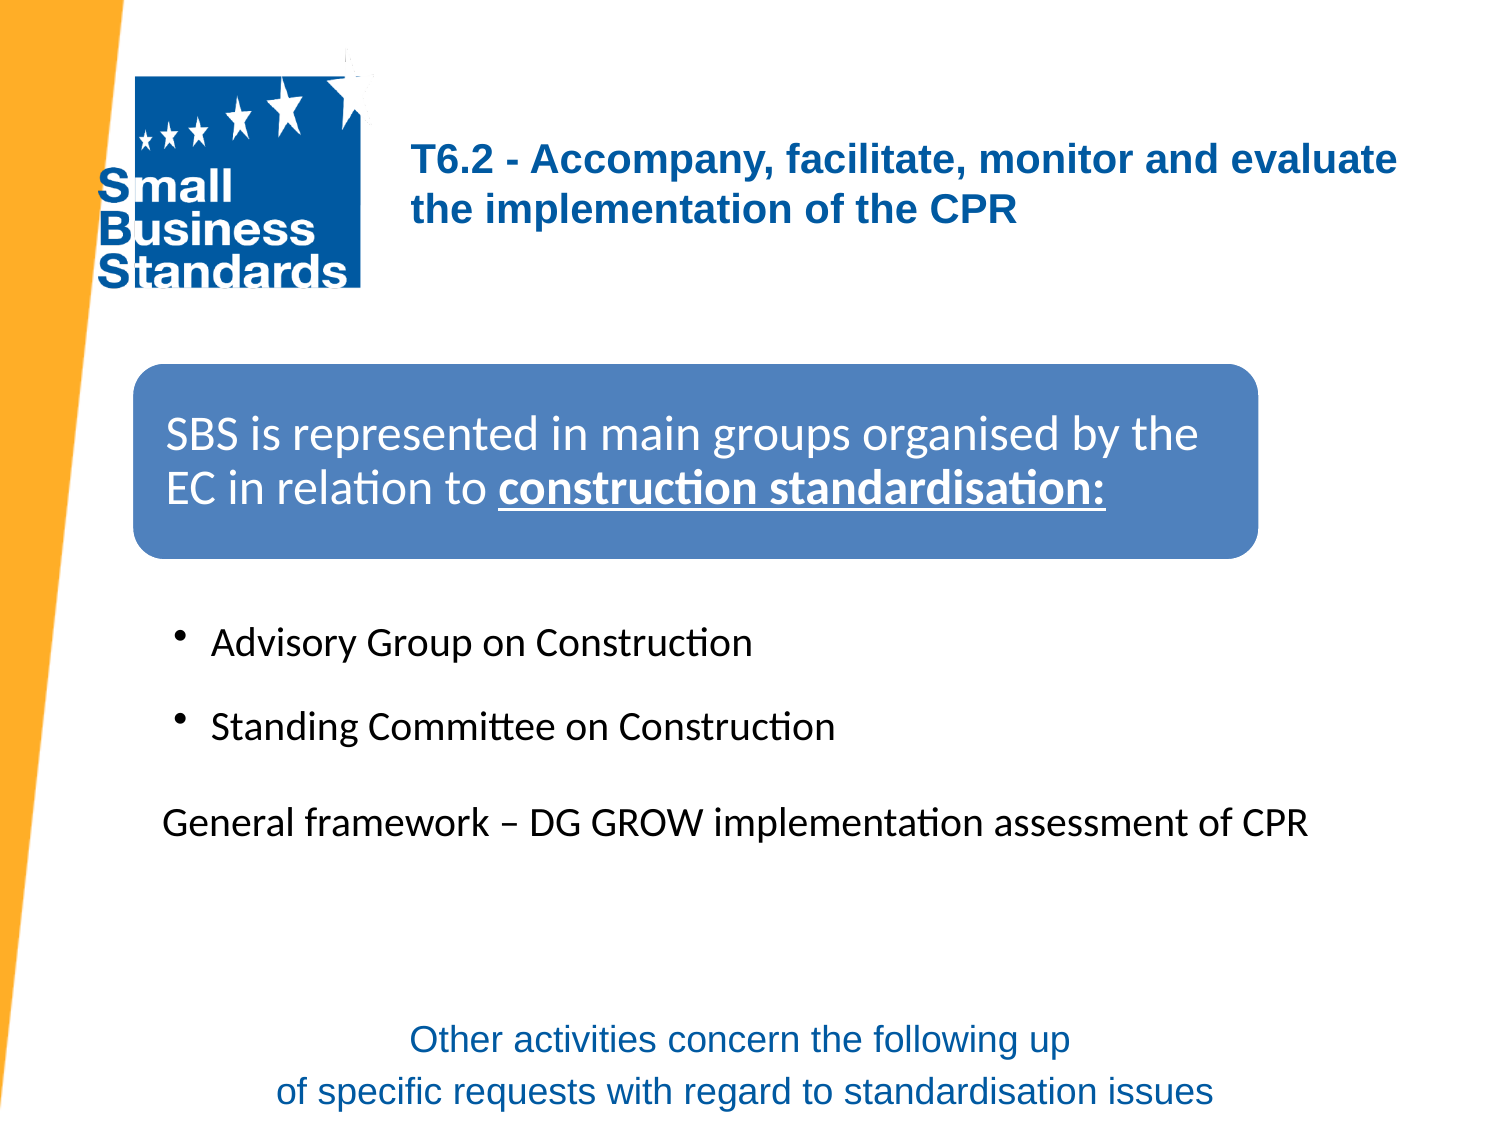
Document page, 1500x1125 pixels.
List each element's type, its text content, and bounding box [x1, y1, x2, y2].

text_box T6.2 - Accompany, facilitate, monitor and evaluate the implementation of the CPR [395, 73, 1435, 291]
picture [0, 0, 374, 1125]
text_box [131, 361, 1459, 870]
text_box General framework – DG GROW implementation assessment of CPR Other activities concern the following up of specific requests with regard to standardisation issues [131, 877, 1360, 1125]
